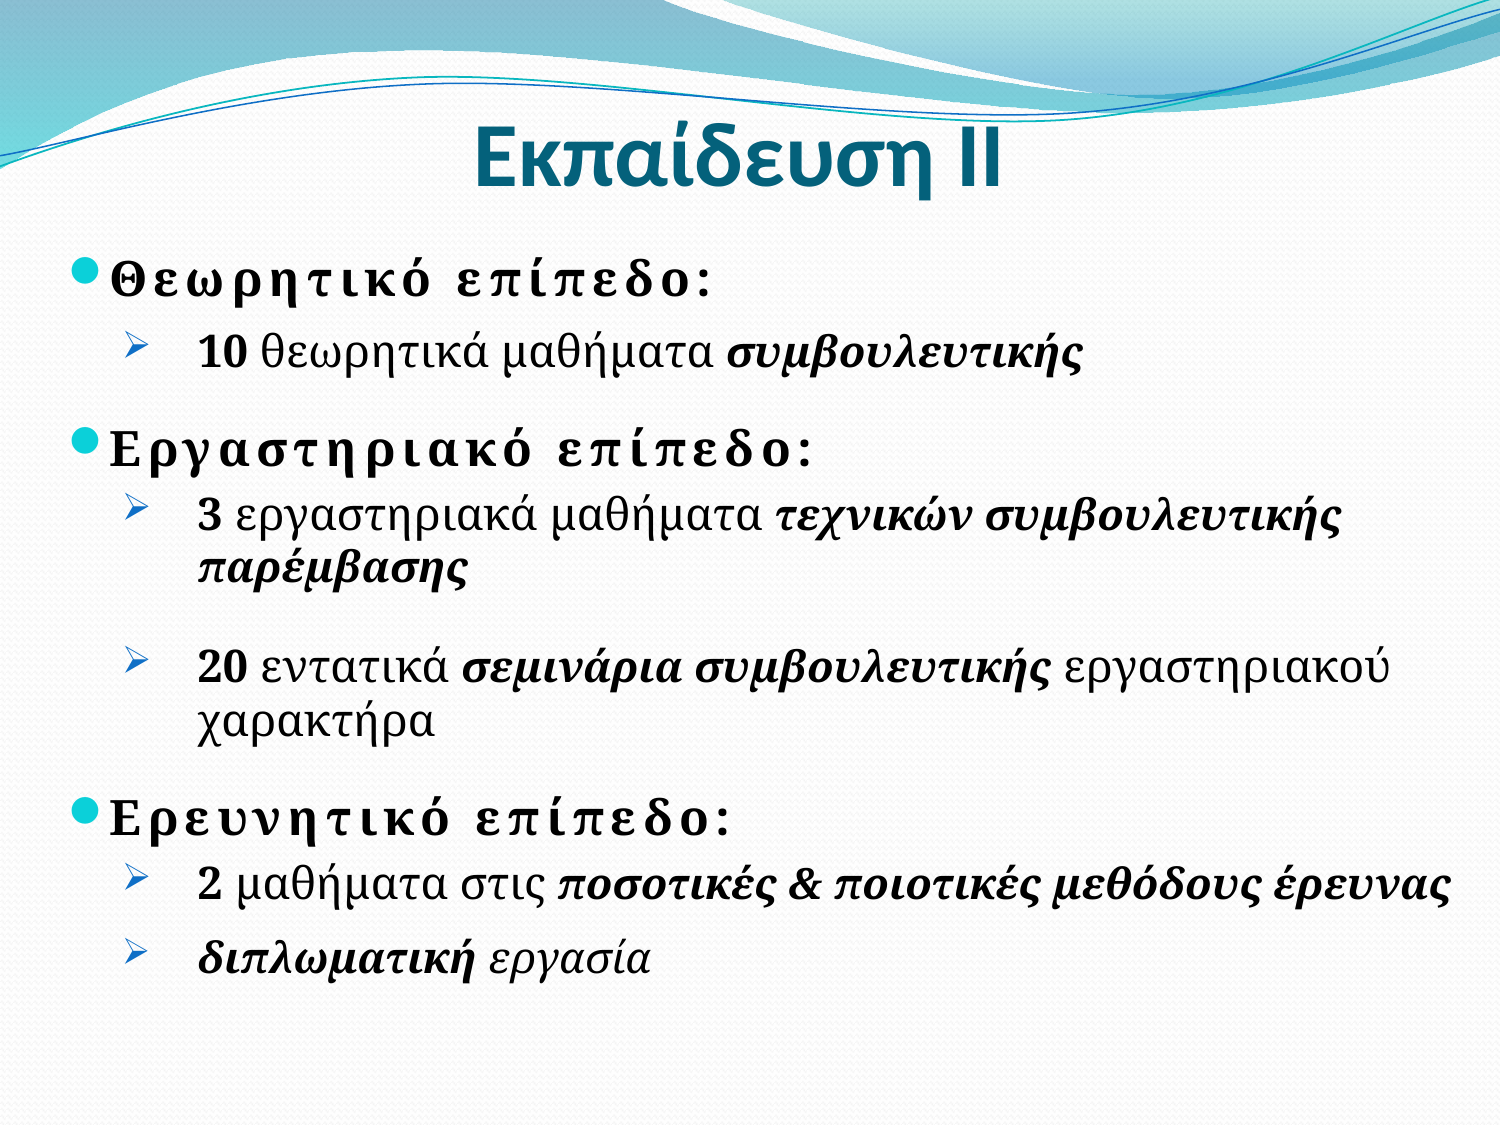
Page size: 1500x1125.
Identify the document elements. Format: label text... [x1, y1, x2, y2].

list Θεωρητικό επίπεδο: 10 θεωρητικά μαθήματα συμβουλευτικής Εργαστηριακό επίπεδο: 3 εργαστηριακά μαθήματα τεχνικών συμβουλευτικής παρέμβασης 20 εντατικά σεμινάρια συμβουλευτικής εργαστηριακού χαρακτήρα Ερευνητικό επίπεδο: 2 μαθήματα στις ποσοτικές & ποιοτικές μεθόδους έρευνας διπλωματική εργασία [53, 231, 1471, 1047]
title Εκπαίδευση ΙΙ [64, 66, 1415, 205]
